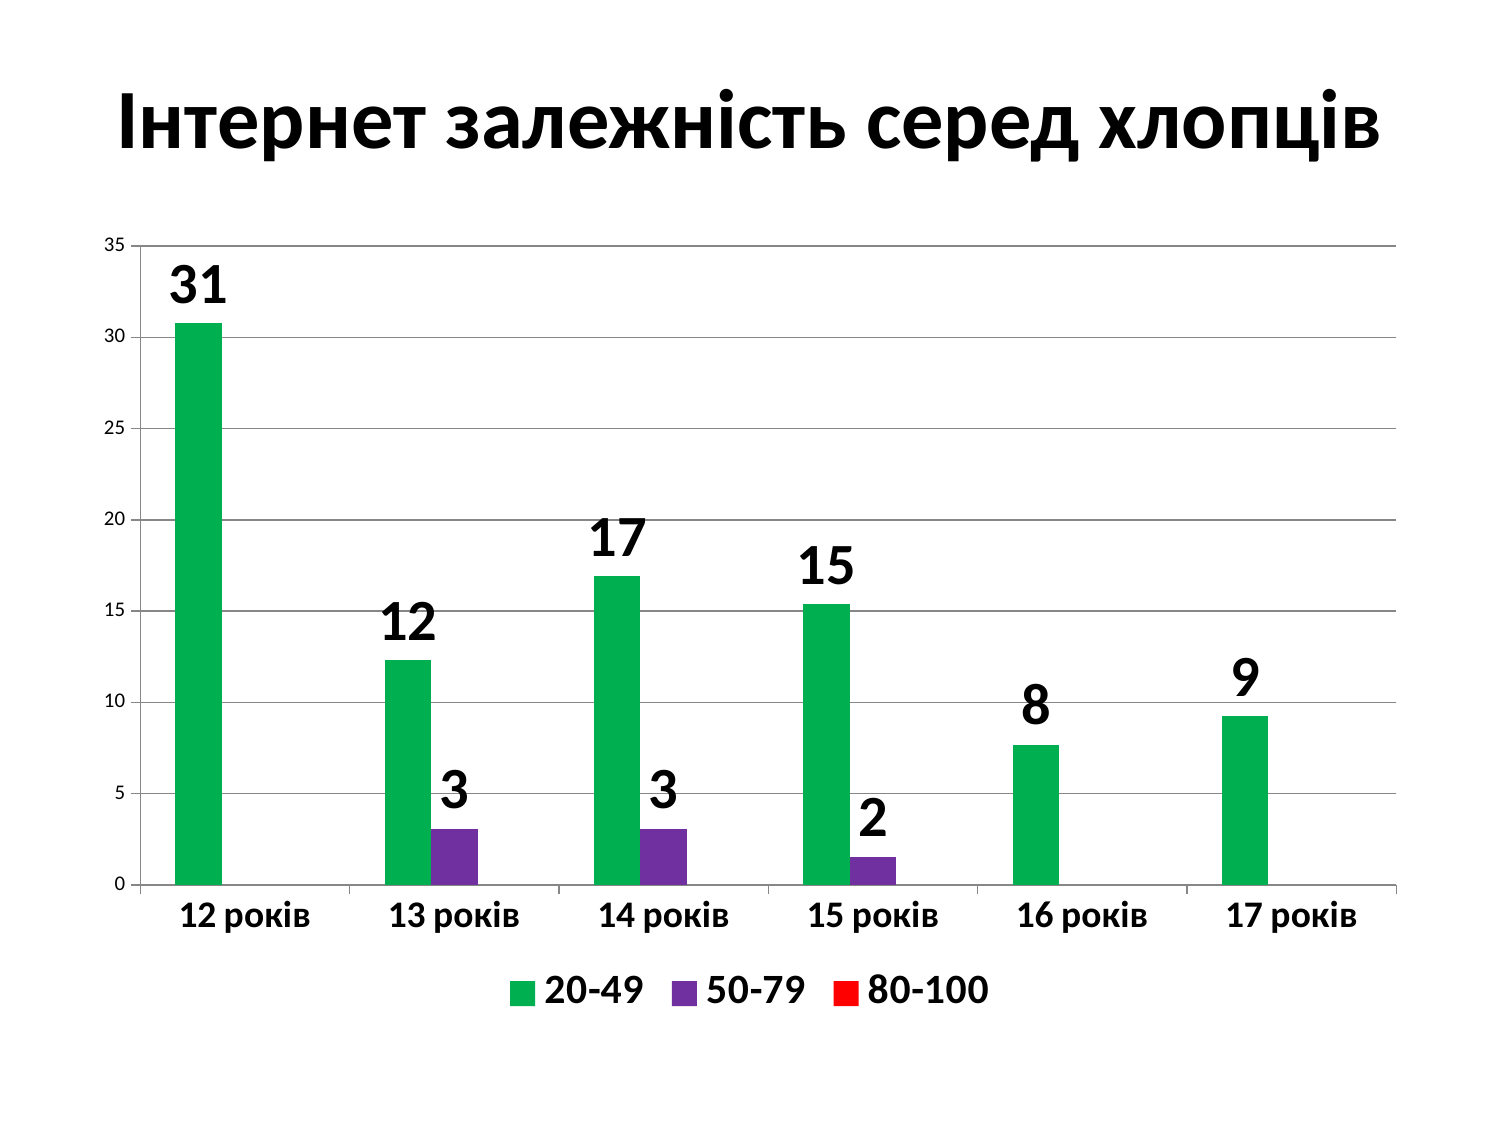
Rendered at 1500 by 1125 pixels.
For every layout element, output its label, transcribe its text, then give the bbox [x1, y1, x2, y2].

chart [76, 219, 1424, 1024]
title Інтернет залежність серед хлопців [75, 45, 1425, 185]
